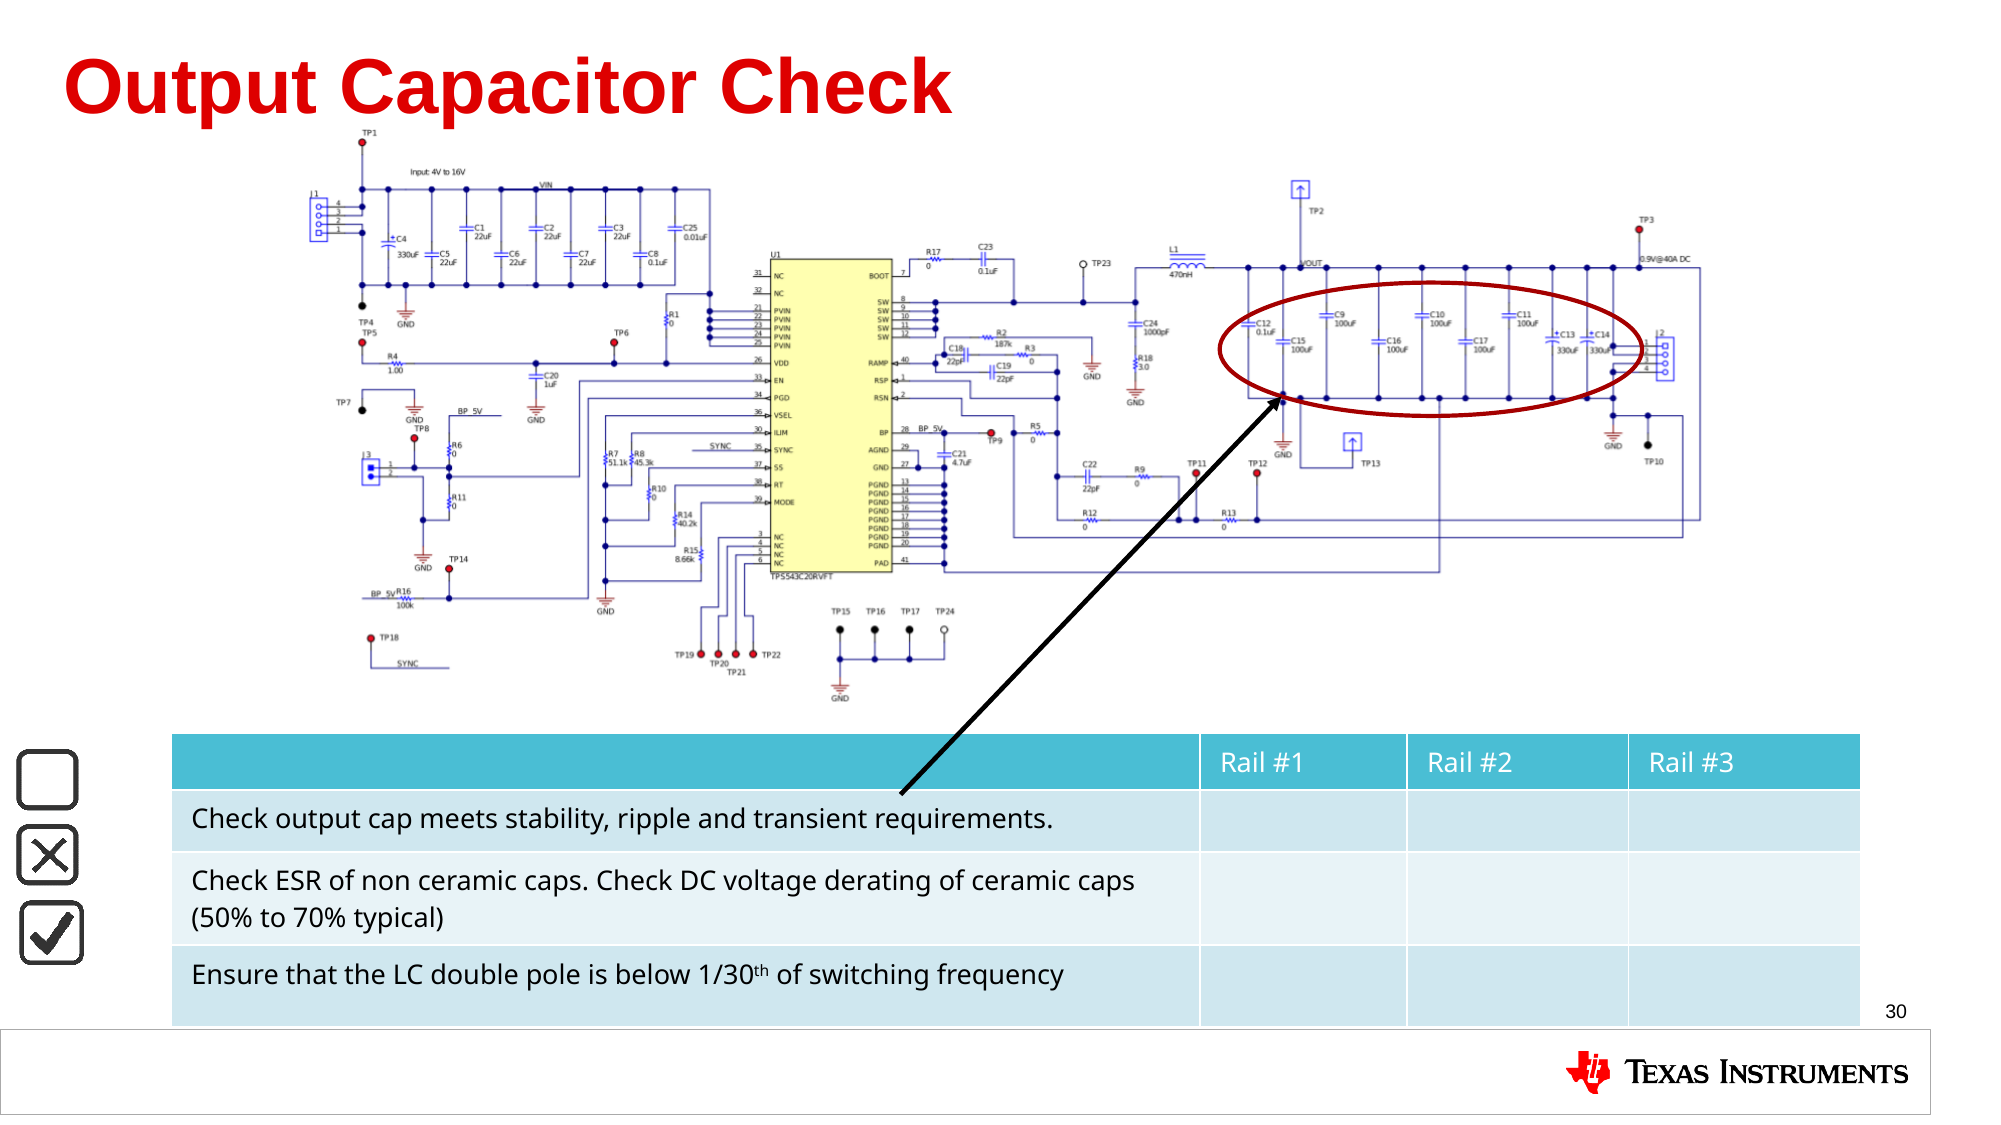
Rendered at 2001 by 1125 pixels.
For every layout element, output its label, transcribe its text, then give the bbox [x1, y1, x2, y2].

table_cell Check ESR of non ceramic caps. Check DC voltage derating of ceramic caps (50% to 70% typical) [172, 853, 1199, 944]
table_cell [1408, 946, 1628, 1026]
table_cell [1629, 946, 1860, 1026]
table_cell [1201, 946, 1406, 1026]
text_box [900, 396, 1282, 795]
table_cell [1408, 853, 1628, 944]
table_cell [1629, 791, 1860, 851]
table_cell Check output cap meets stability, ripple and transient requirements. [172, 791, 1199, 851]
picture [11, 895, 95, 973]
table_header Rail #1 [1286, 734, 1406, 789]
picture [293, 120, 1707, 712]
table_cell [1201, 791, 1406, 851]
table_cell [1201, 853, 1406, 944]
table_header Rail #2 [1408, 734, 1628, 789]
title Output Capacitor Check [50, 23, 1901, 157]
picture [15, 822, 82, 888]
table_cell [1629, 853, 1860, 944]
table_cell [1408, 791, 1628, 851]
table_header [172, 734, 895, 789]
picture [15, 746, 82, 812]
slide_number 30 [1861, 992, 1920, 1027]
table_header Rail #3 [1629, 734, 1860, 789]
table_cell Ensure that the LC double pole is below 1/30th of switching frequency [172, 946, 1199, 1026]
picture [1566, 1051, 1908, 1094]
